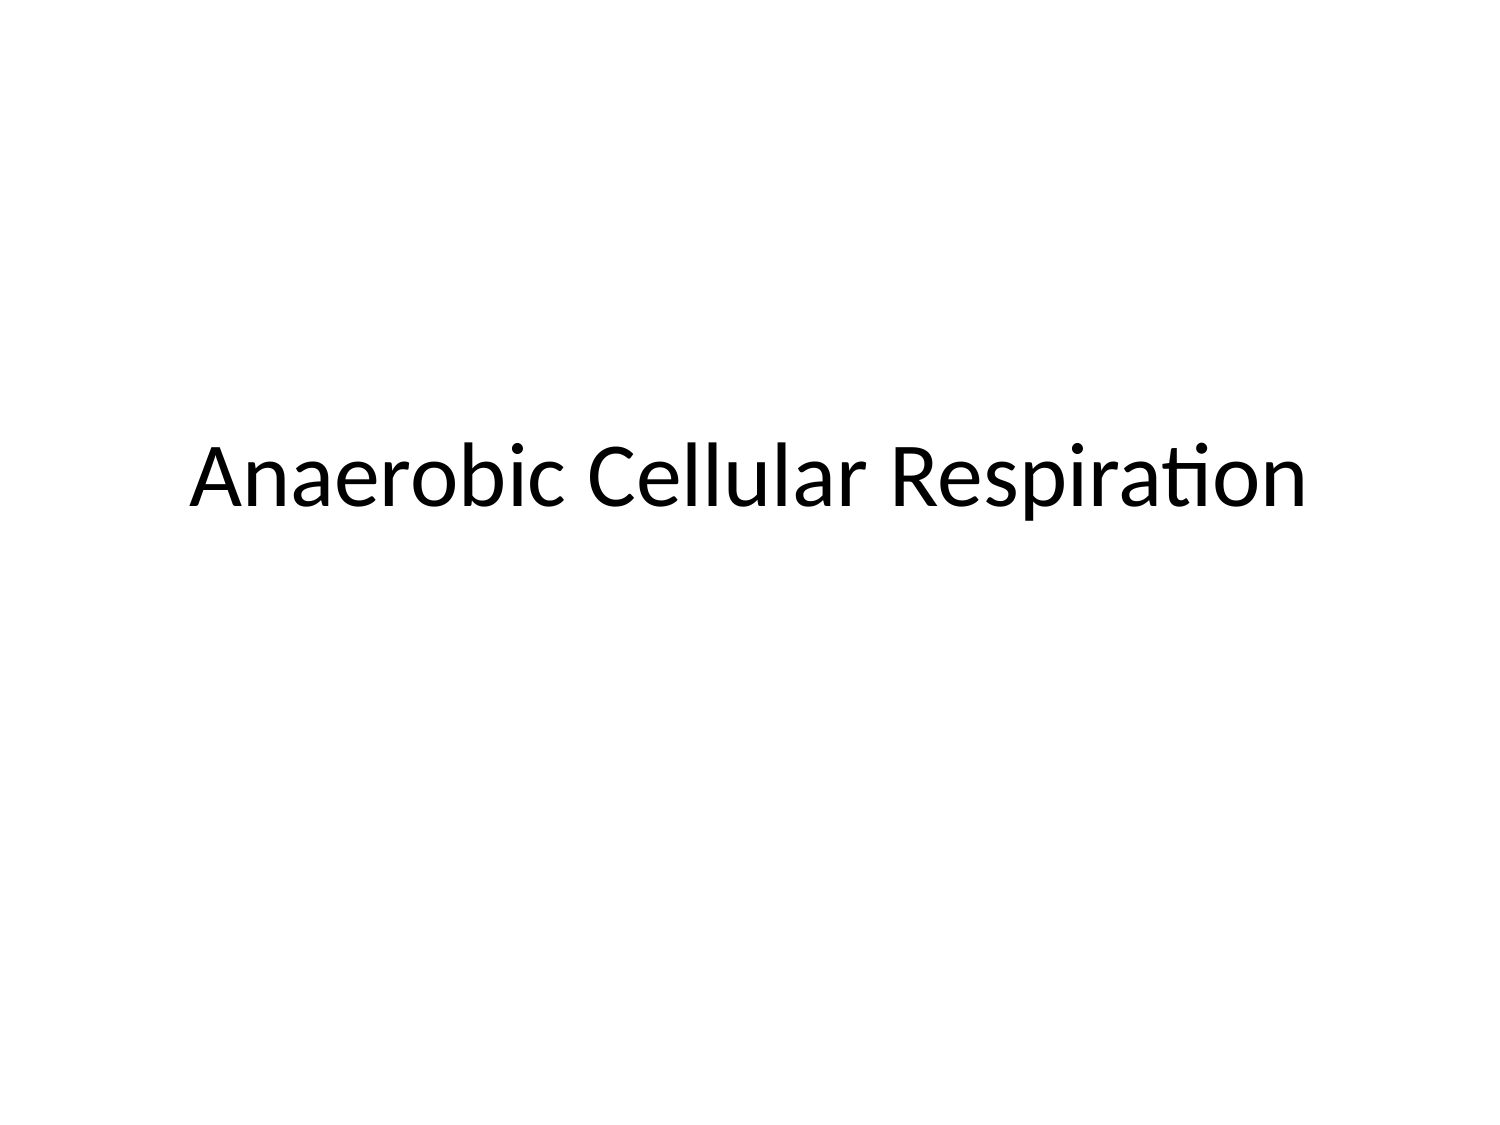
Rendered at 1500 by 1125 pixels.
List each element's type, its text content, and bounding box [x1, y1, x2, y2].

title Anaerobic Cellular Respiration [112, 349, 1388, 591]
